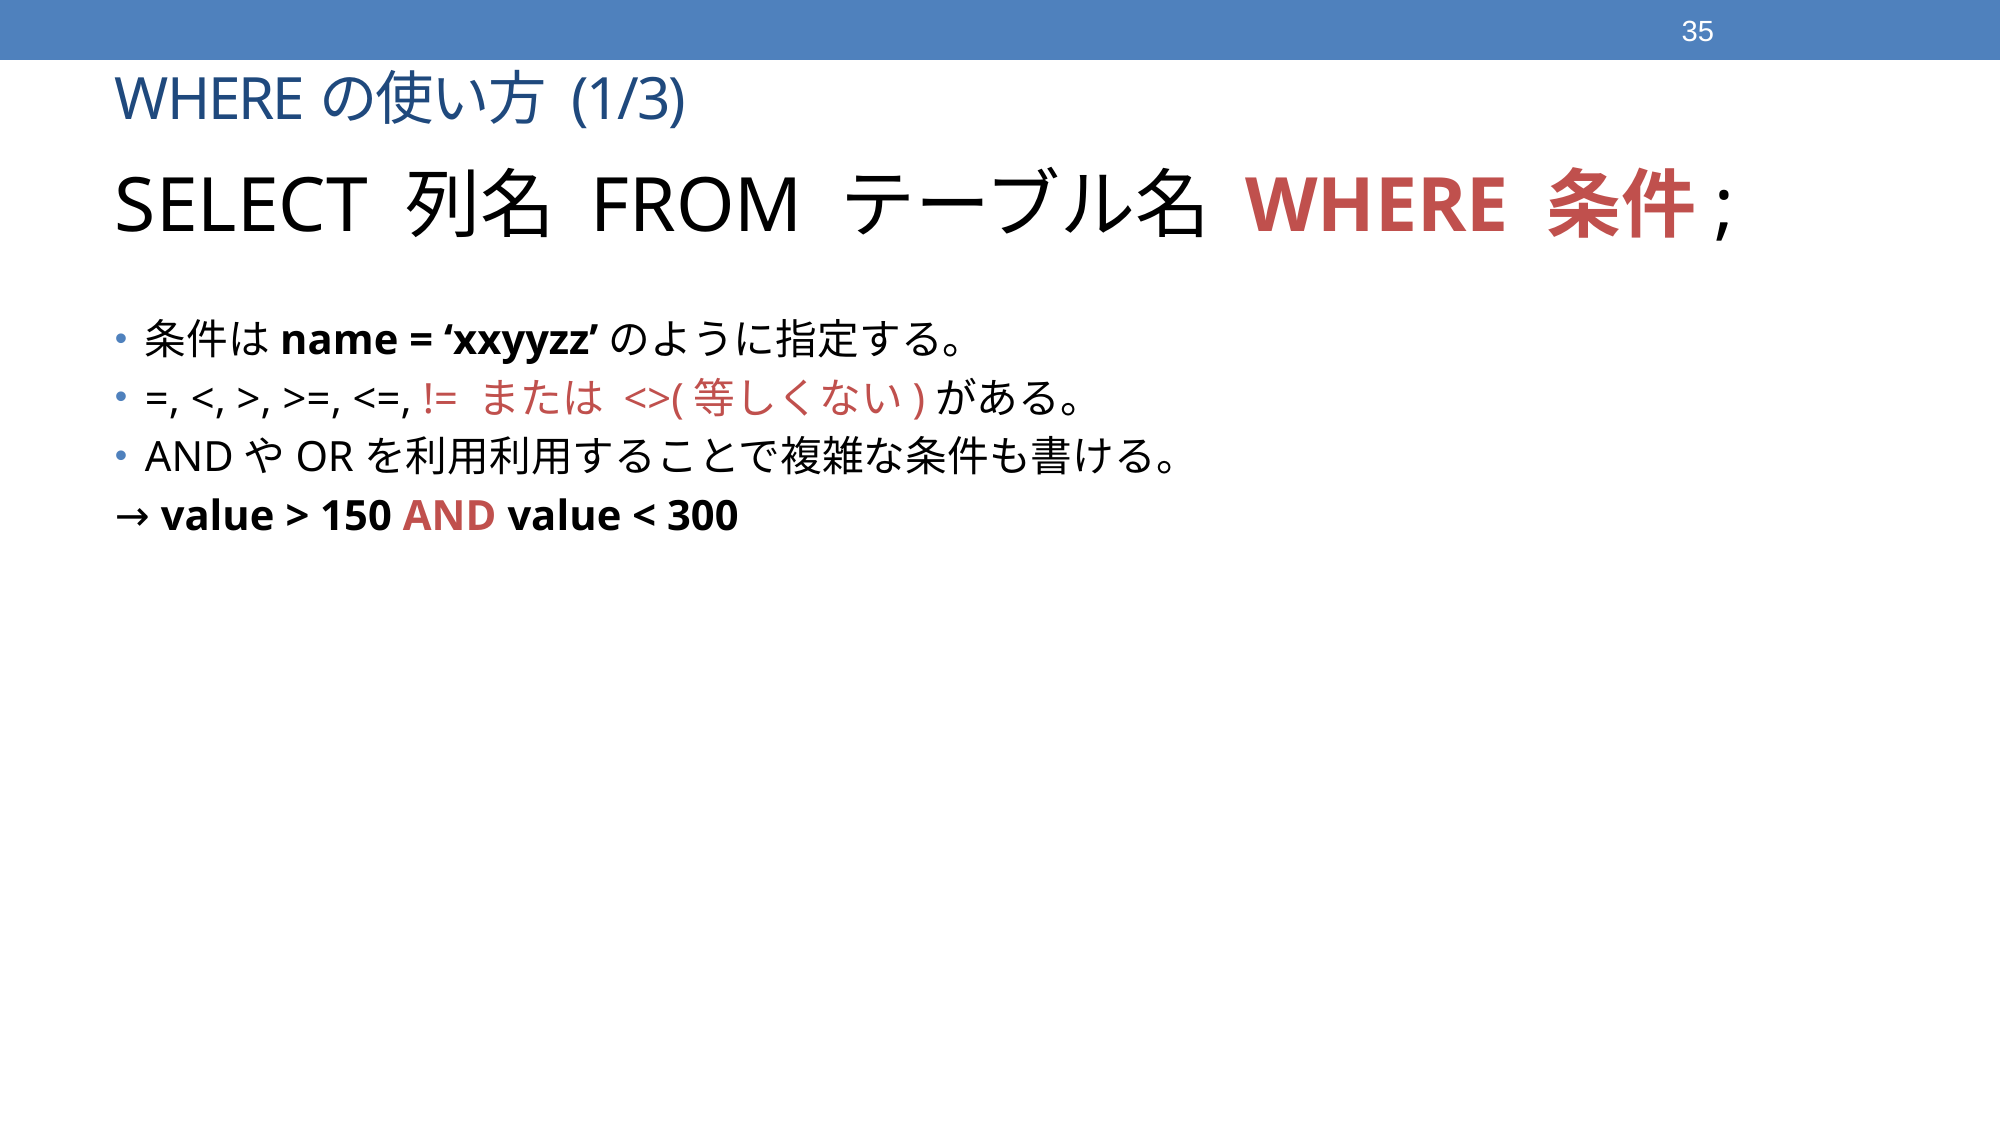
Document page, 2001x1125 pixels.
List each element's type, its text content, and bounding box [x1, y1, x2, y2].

title WHEREの使い方 (1/3) [99, 59, 1900, 133]
list SELECT 列名 FROM テーブル名 WHERE 条件; 条件はname = ‘xxyyzz’のように指定する。 =, <, >, >=, <=, != または <>(等しくない)がある。 ANDやORを利用利用することで複雑な条件も書ける。 → value > 150 AND value < 300 [99, 149, 1900, 1063]
slide_number 35 [1666, 3, 1900, 57]
